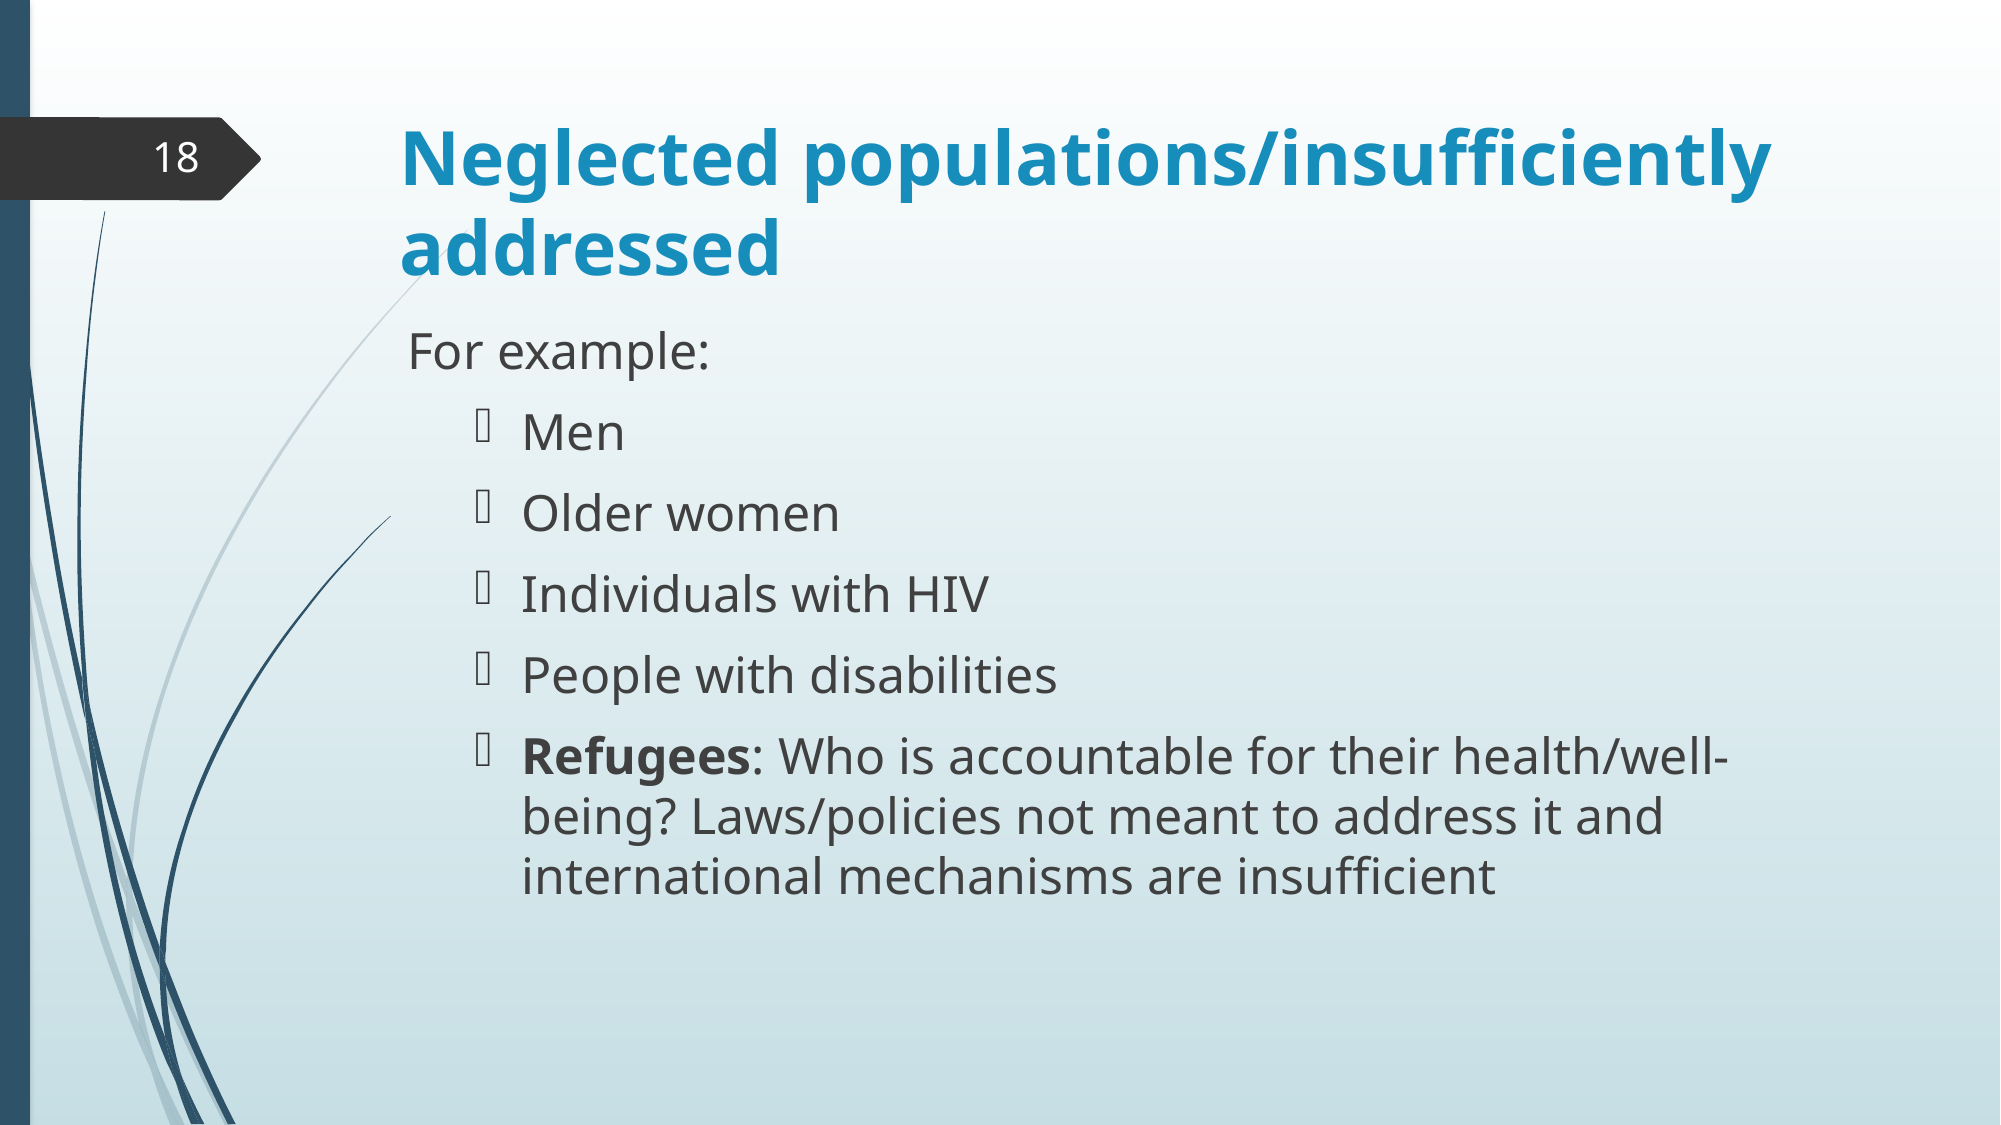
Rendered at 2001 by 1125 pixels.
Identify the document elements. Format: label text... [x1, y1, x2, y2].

title Neglected populations/insufficiently addressed [384, 102, 1946, 313]
slide_number 18 [87, 129, 216, 190]
list For example: Men Older women Individuals with HIV People with disabilities Refugees: Who is accountable for their health/well-being? Laws/policies not meant to address it and international mechanisms are insufficient [384, 312, 1848, 933]
